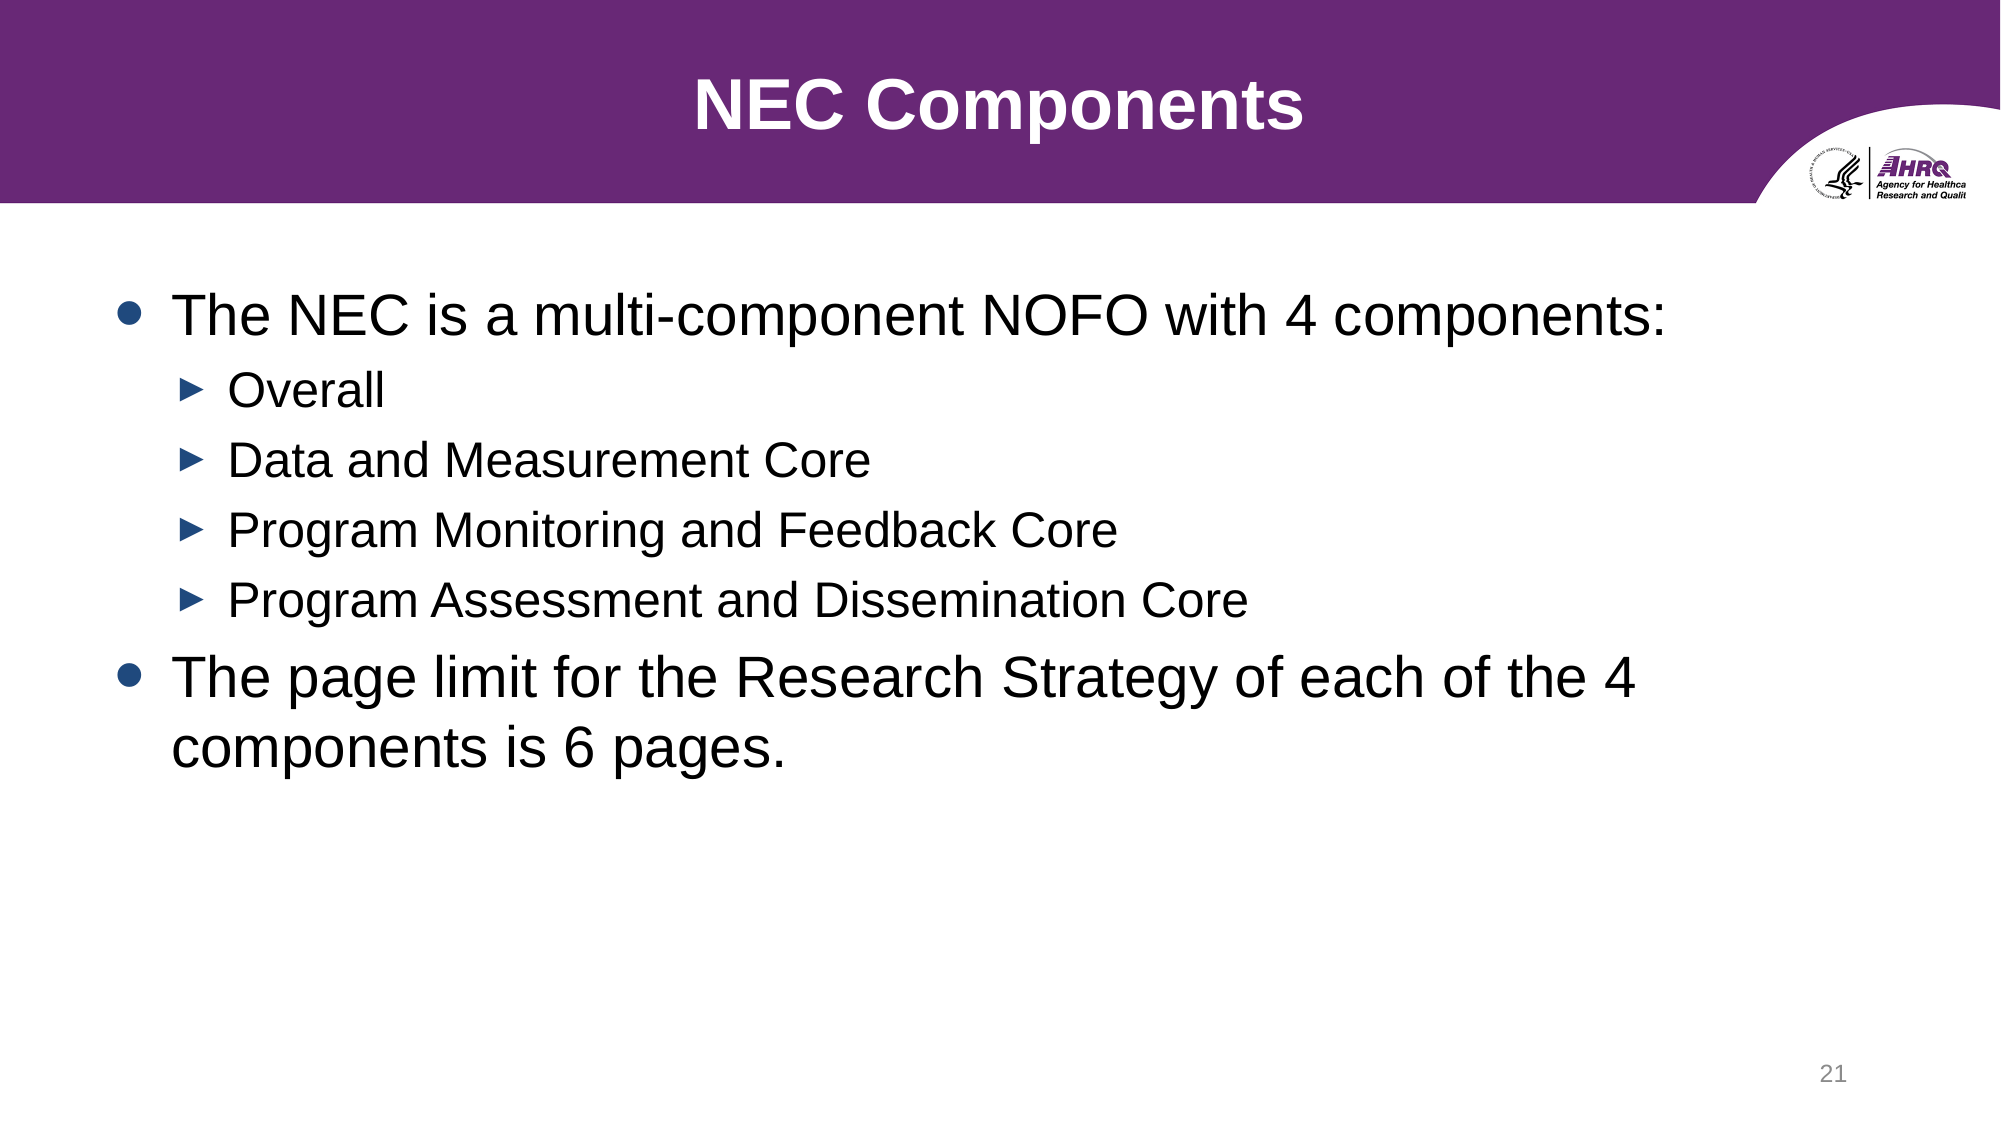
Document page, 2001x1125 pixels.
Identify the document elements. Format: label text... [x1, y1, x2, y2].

picture [0, 0, 2001, 1125]
list The NEC is a multi-component NOFO with 4 components: Overall Data and Measurement Core Program Monitoring and Feedback Core Program Assessment and Dissemination Core The page limit for the Research Strategy of each of the 4 components is 6 pages. [99, 270, 1900, 1013]
title NEC Components [275, 50, 1725, 152]
slide_number 21 [1412, 1042, 1863, 1103]
